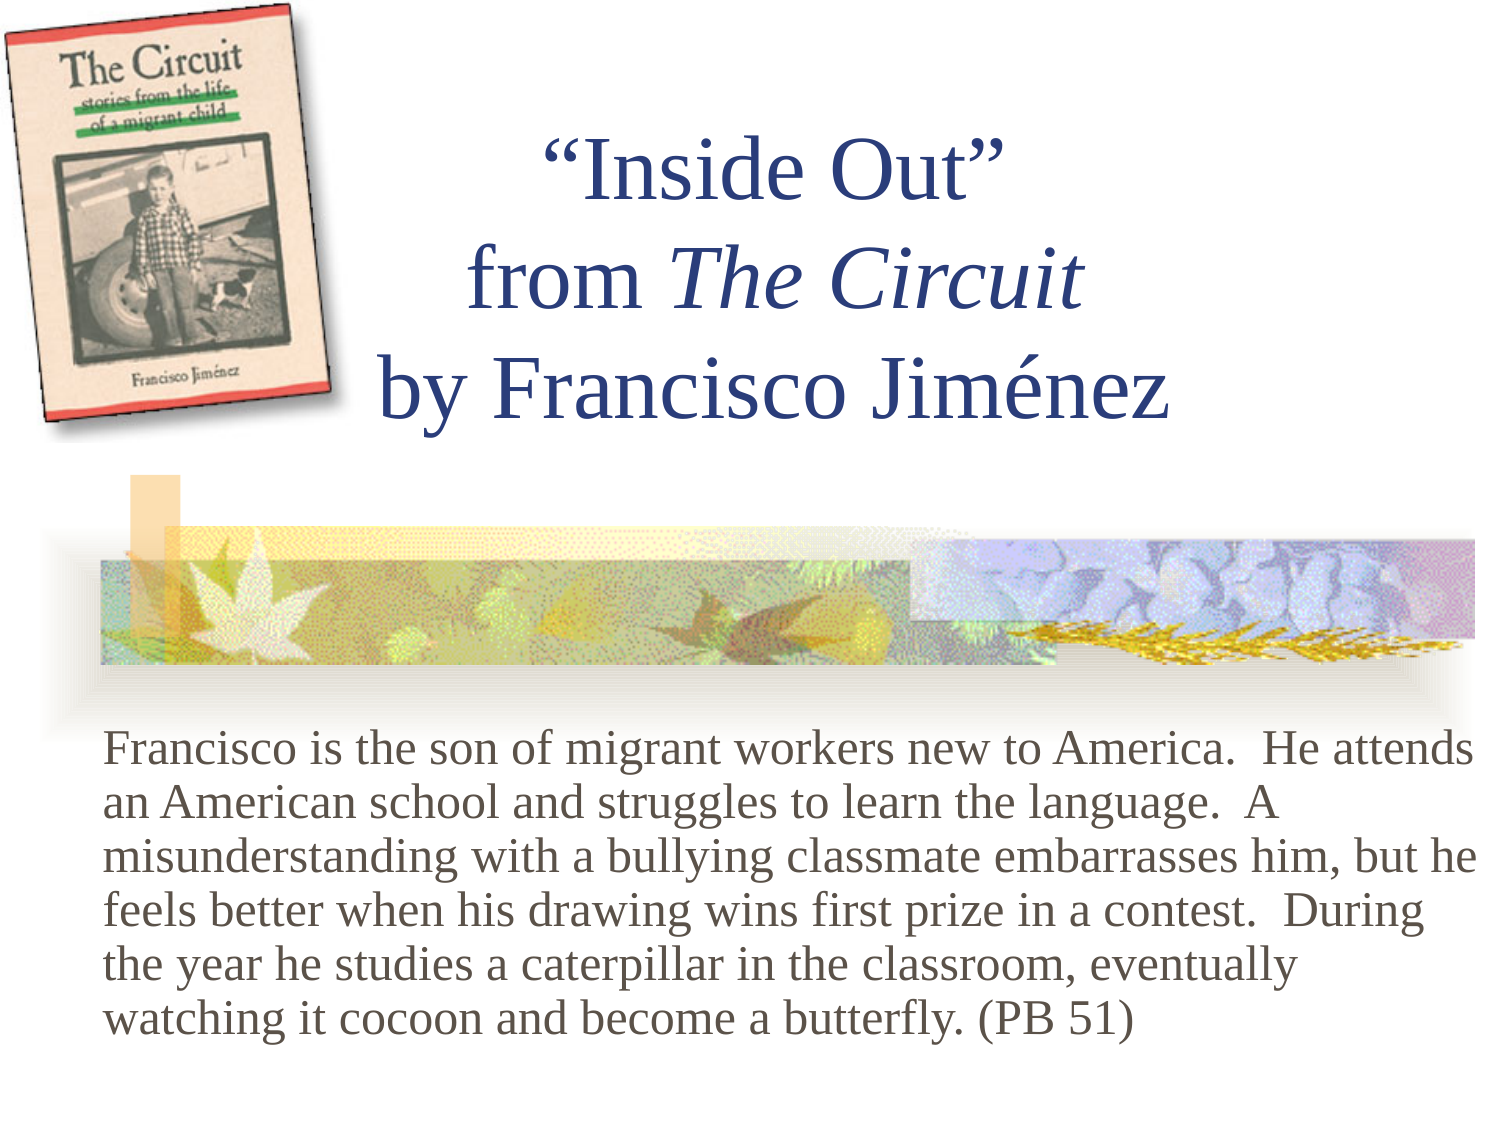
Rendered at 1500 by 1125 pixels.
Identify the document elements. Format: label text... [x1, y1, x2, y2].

picture [99, 526, 1475, 665]
title “Inside Out” from The Circuit by Francisco Jiménez [137, 99, 1413, 445]
subtitle Francisco is the son of migrant workers new to America. He attends an American school and struggles to learn the language. A misunderstanding with a bullying classmate embarrasses him, but he feels better when his drawing wins first prize in a contest. During the year he studies a caterpillar in the classroom, eventually watching it cocoon and become a butterfly. (PB 51) [87, 713, 1500, 1125]
picture [0, 0, 360, 443]
